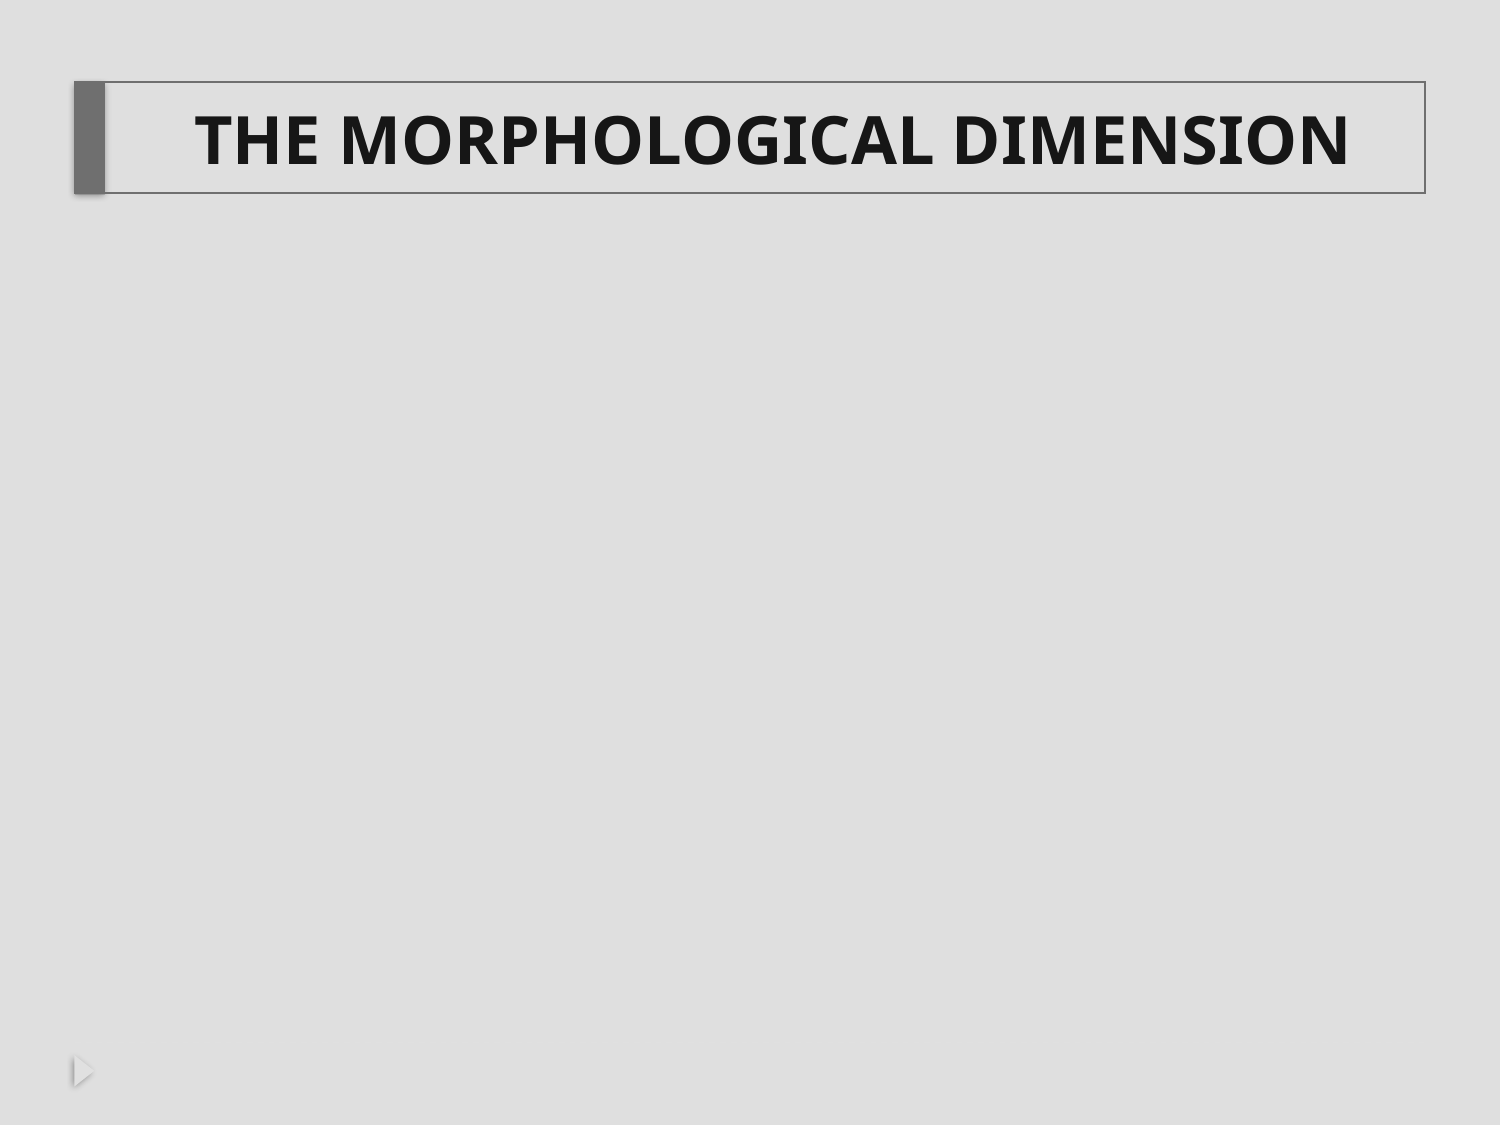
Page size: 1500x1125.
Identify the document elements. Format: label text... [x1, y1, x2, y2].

text_box THE MORPHOLOGICAL DIMENSION [74, 82, 1425, 193]
